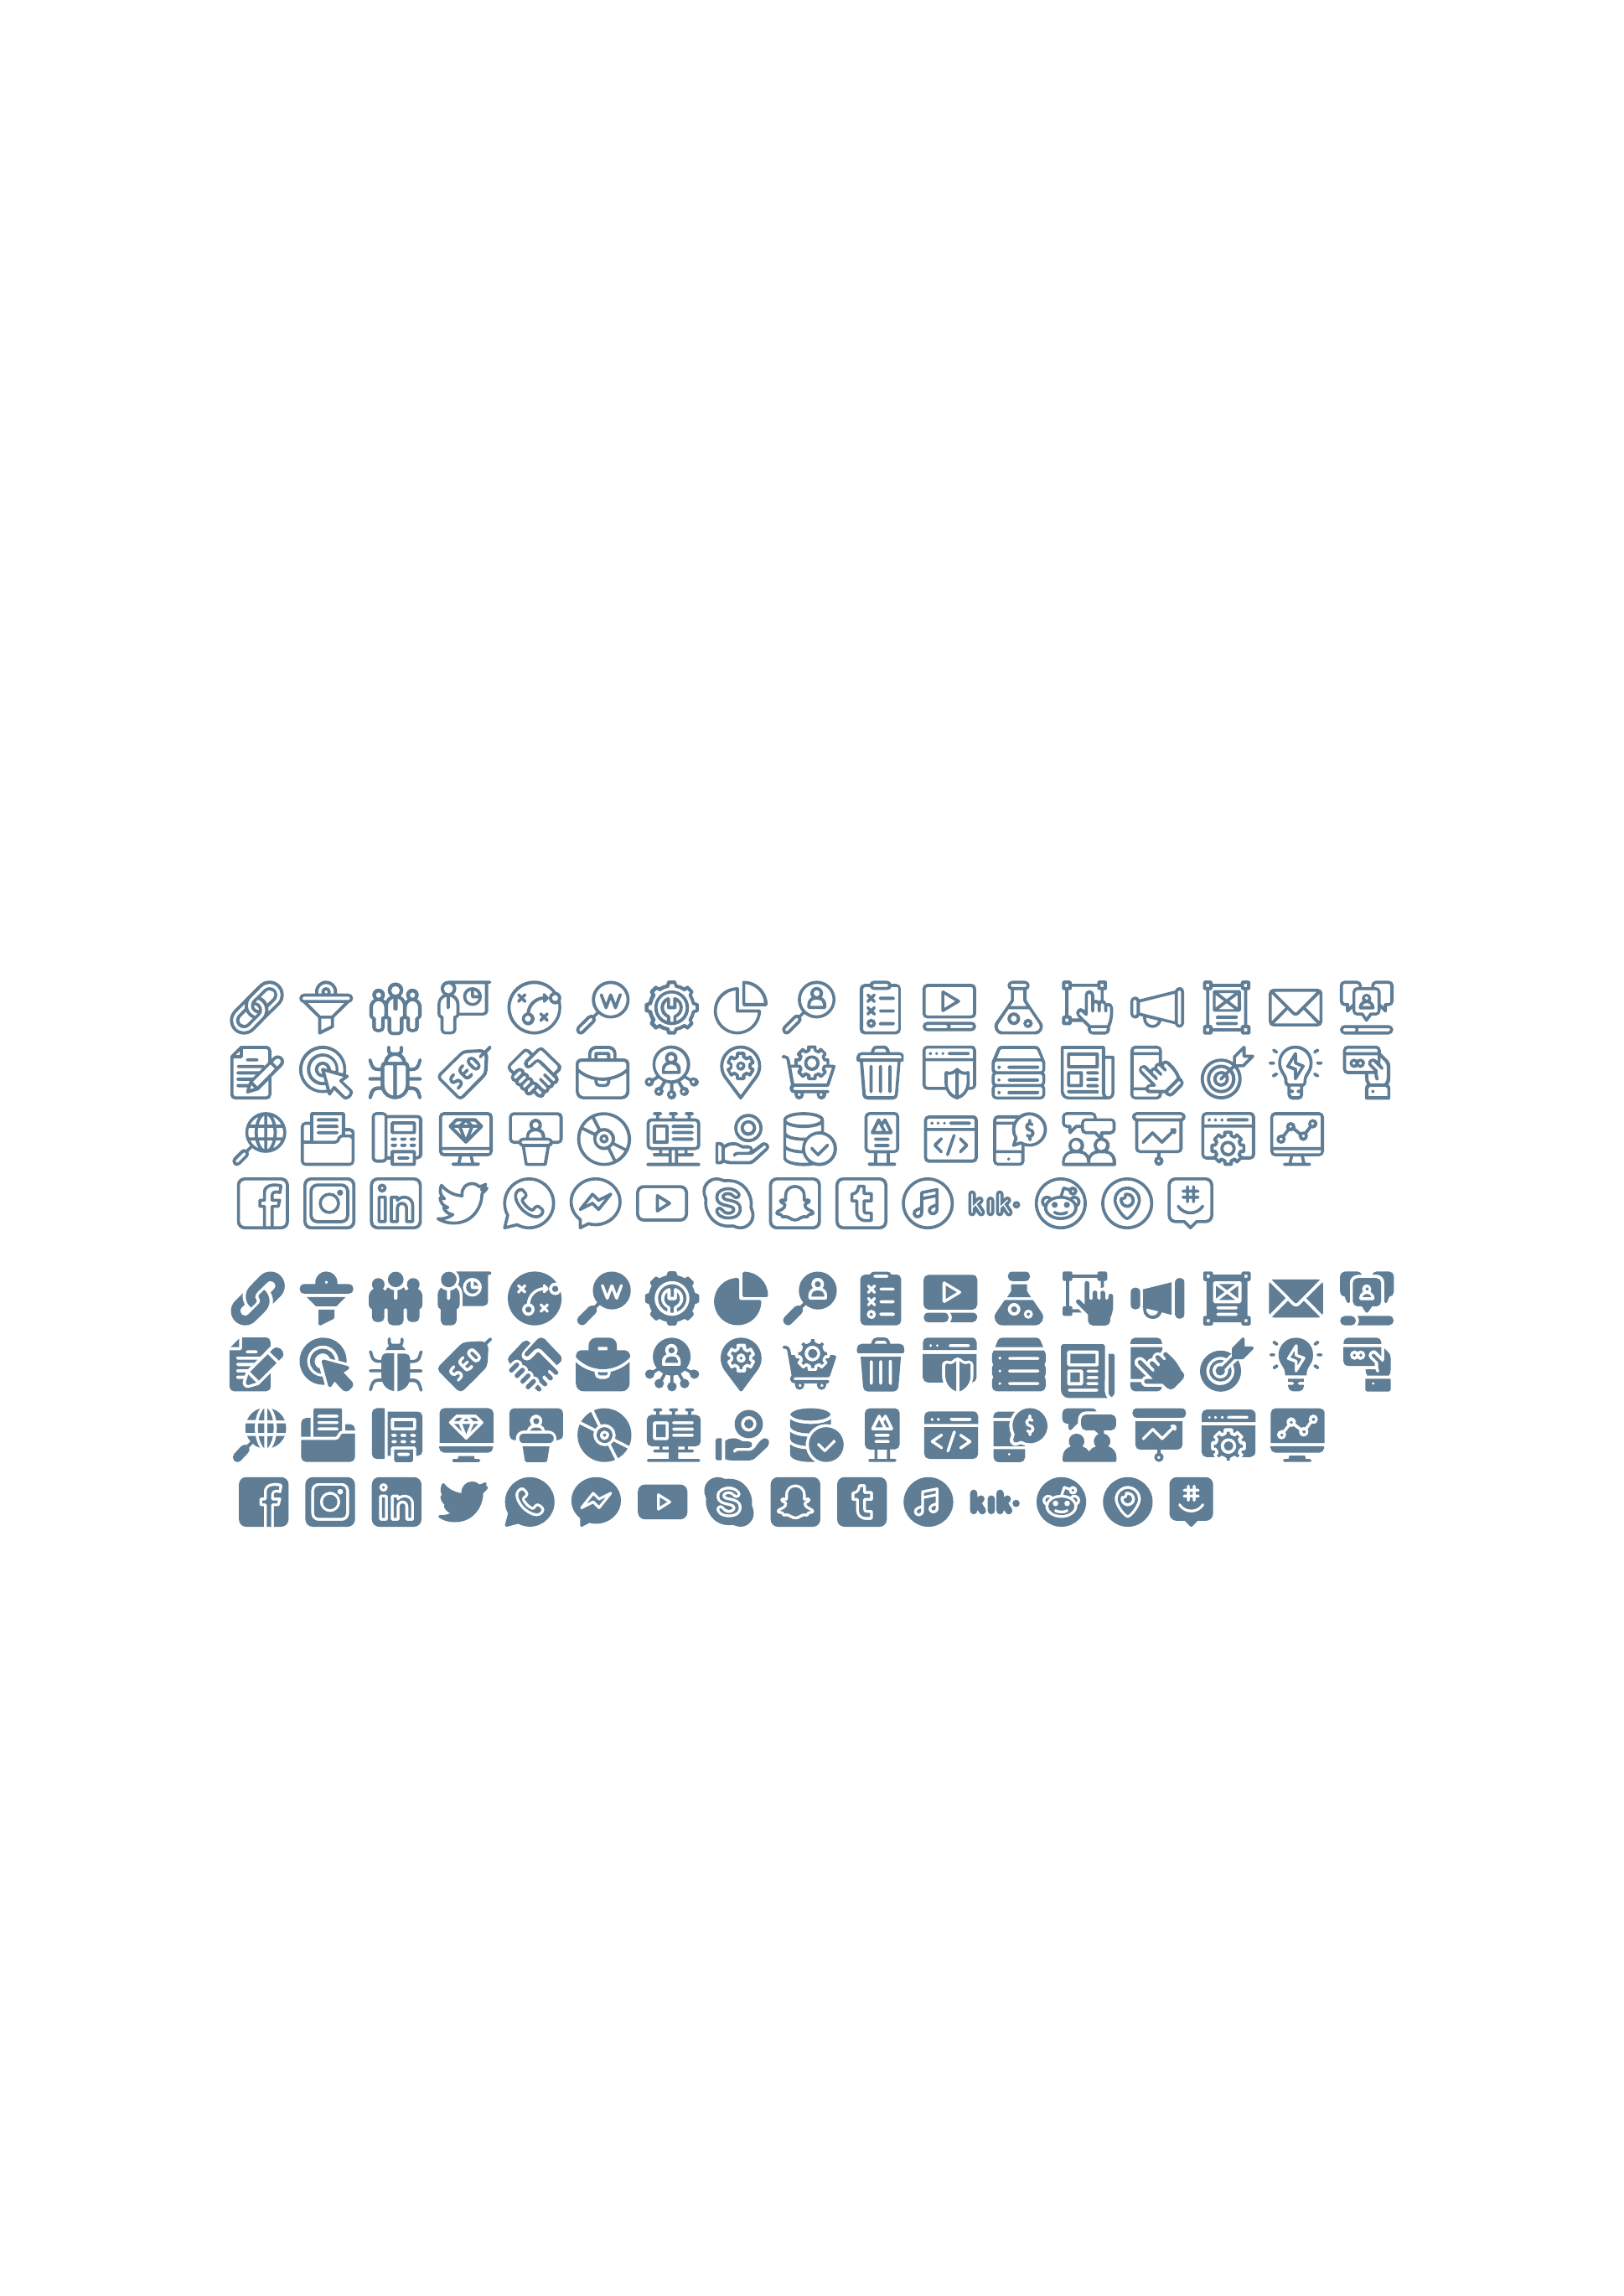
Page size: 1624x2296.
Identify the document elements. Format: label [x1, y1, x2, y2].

text_box [1268, 1045, 1323, 1100]
text_box [770, 1476, 821, 1528]
text_box [301, 1408, 355, 1462]
text_box [644, 1270, 700, 1326]
text_box [1339, 980, 1394, 1035]
text_box [1130, 1277, 1185, 1320]
text_box [507, 1337, 562, 1392]
text_box [856, 1045, 904, 1100]
text_box [922, 1337, 977, 1392]
text_box [644, 980, 700, 1035]
text_box [371, 1408, 423, 1463]
text_box [504, 1476, 555, 1528]
text_box [299, 1337, 354, 1392]
text_box [368, 1045, 422, 1099]
text_box [370, 1176, 422, 1230]
text_box [789, 1408, 845, 1462]
text_box [438, 1111, 494, 1166]
text_box [768, 1176, 821, 1230]
text_box [994, 980, 1043, 1035]
text_box [856, 1337, 905, 1392]
text_box [229, 1337, 284, 1392]
text_box [438, 1482, 488, 1523]
text_box [922, 1045, 977, 1100]
text_box [1130, 1045, 1184, 1100]
text_box [720, 1045, 762, 1100]
text_box [576, 980, 630, 1035]
text_box [299, 1271, 354, 1326]
text_box [1100, 1176, 1154, 1230]
text_box [860, 1271, 902, 1326]
text_box [994, 1271, 1044, 1326]
text_box [1199, 1337, 1254, 1393]
text_box [371, 1111, 423, 1166]
text_box [835, 1176, 888, 1230]
text_box [1103, 1476, 1153, 1528]
text_box [437, 1045, 492, 1100]
text_box [575, 1337, 630, 1392]
text_box [300, 1111, 355, 1166]
text_box [901, 1176, 954, 1230]
text_box [507, 1271, 562, 1326]
text_box [1201, 1111, 1256, 1166]
text_box [715, 1113, 770, 1165]
text_box [646, 1408, 701, 1462]
text_box [1202, 980, 1251, 1035]
text_box [1269, 1279, 1323, 1318]
text_box [923, 1114, 979, 1163]
text_box [781, 980, 836, 1035]
text_box [368, 1337, 423, 1392]
text_box [1339, 1271, 1394, 1326]
text_box [991, 1045, 1046, 1100]
text_box [371, 1476, 422, 1528]
text_box [509, 1408, 564, 1462]
text_box [236, 1177, 289, 1230]
text_box [713, 980, 768, 1035]
text_box [238, 1476, 289, 1528]
text_box [1270, 1111, 1325, 1166]
text_box [991, 1337, 1047, 1392]
text_box [713, 1271, 768, 1326]
text_box [1132, 1408, 1187, 1462]
text_box [437, 980, 492, 1035]
text_box [923, 1411, 979, 1460]
text_box [1036, 1476, 1087, 1528]
text_box [437, 1337, 493, 1392]
text_box [1269, 1337, 1323, 1392]
text_box [509, 1112, 563, 1166]
text_box [1062, 980, 1114, 1035]
text_box [507, 980, 562, 1035]
text_box [438, 1408, 494, 1462]
text_box [232, 1112, 287, 1166]
text_box [1270, 1408, 1325, 1462]
text_box [970, 1489, 1021, 1515]
text_box [1062, 1271, 1114, 1326]
text_box [993, 1408, 1048, 1463]
text_box [507, 1047, 561, 1099]
text_box [864, 1408, 900, 1462]
text_box [644, 1337, 700, 1392]
text_box [646, 1111, 701, 1166]
text_box [1034, 1176, 1088, 1230]
text_box [1130, 1337, 1185, 1392]
text_box [1169, 1476, 1213, 1528]
text_box [1167, 1176, 1214, 1230]
text_box [232, 1408, 287, 1462]
text_box [1201, 1409, 1256, 1461]
text_box [298, 1045, 354, 1100]
text_box [503, 1176, 556, 1230]
text_box [1202, 1271, 1251, 1326]
text_box [782, 1338, 837, 1390]
text_box [577, 1271, 631, 1326]
text_box [577, 1408, 632, 1462]
text_box [720, 1337, 763, 1392]
text_box [299, 980, 354, 1035]
text_box [230, 980, 284, 1035]
text_box [1060, 1045, 1115, 1100]
text_box [305, 1476, 355, 1528]
text_box [1131, 1111, 1187, 1166]
text_box [637, 1484, 688, 1520]
text_box [1060, 1343, 1115, 1399]
text_box [577, 1112, 632, 1166]
text_box [436, 1182, 489, 1225]
text_box [635, 1184, 689, 1223]
text_box [1342, 1045, 1391, 1100]
text_box [864, 1111, 900, 1166]
text_box [571, 1476, 622, 1528]
text_box [903, 1476, 954, 1528]
text_box [369, 982, 422, 1036]
text_box [576, 1046, 630, 1099]
text_box [783, 1271, 837, 1326]
text_box [968, 1190, 1021, 1217]
text_box [1062, 1408, 1117, 1462]
text_box [836, 1476, 887, 1528]
text_box [230, 1045, 285, 1100]
text_box [1062, 1112, 1116, 1166]
text_box [923, 1275, 978, 1322]
text_box [704, 1476, 754, 1528]
text_box [783, 1111, 838, 1166]
text_box [368, 1271, 423, 1326]
text_box [1130, 987, 1185, 1028]
text_box [781, 1045, 836, 1100]
text_box [1342, 1337, 1391, 1392]
text_box [569, 1176, 622, 1230]
text_box [1200, 1045, 1254, 1100]
text_box [922, 983, 977, 1032]
text_box [437, 1271, 492, 1326]
text_box [859, 980, 902, 1035]
text_box [702, 1176, 755, 1230]
text_box [644, 1045, 700, 1100]
text_box [992, 1112, 1047, 1166]
text_box [230, 1271, 286, 1326]
text_box [715, 1409, 770, 1461]
text_box [1269, 988, 1323, 1026]
text_box [303, 1176, 356, 1230]
